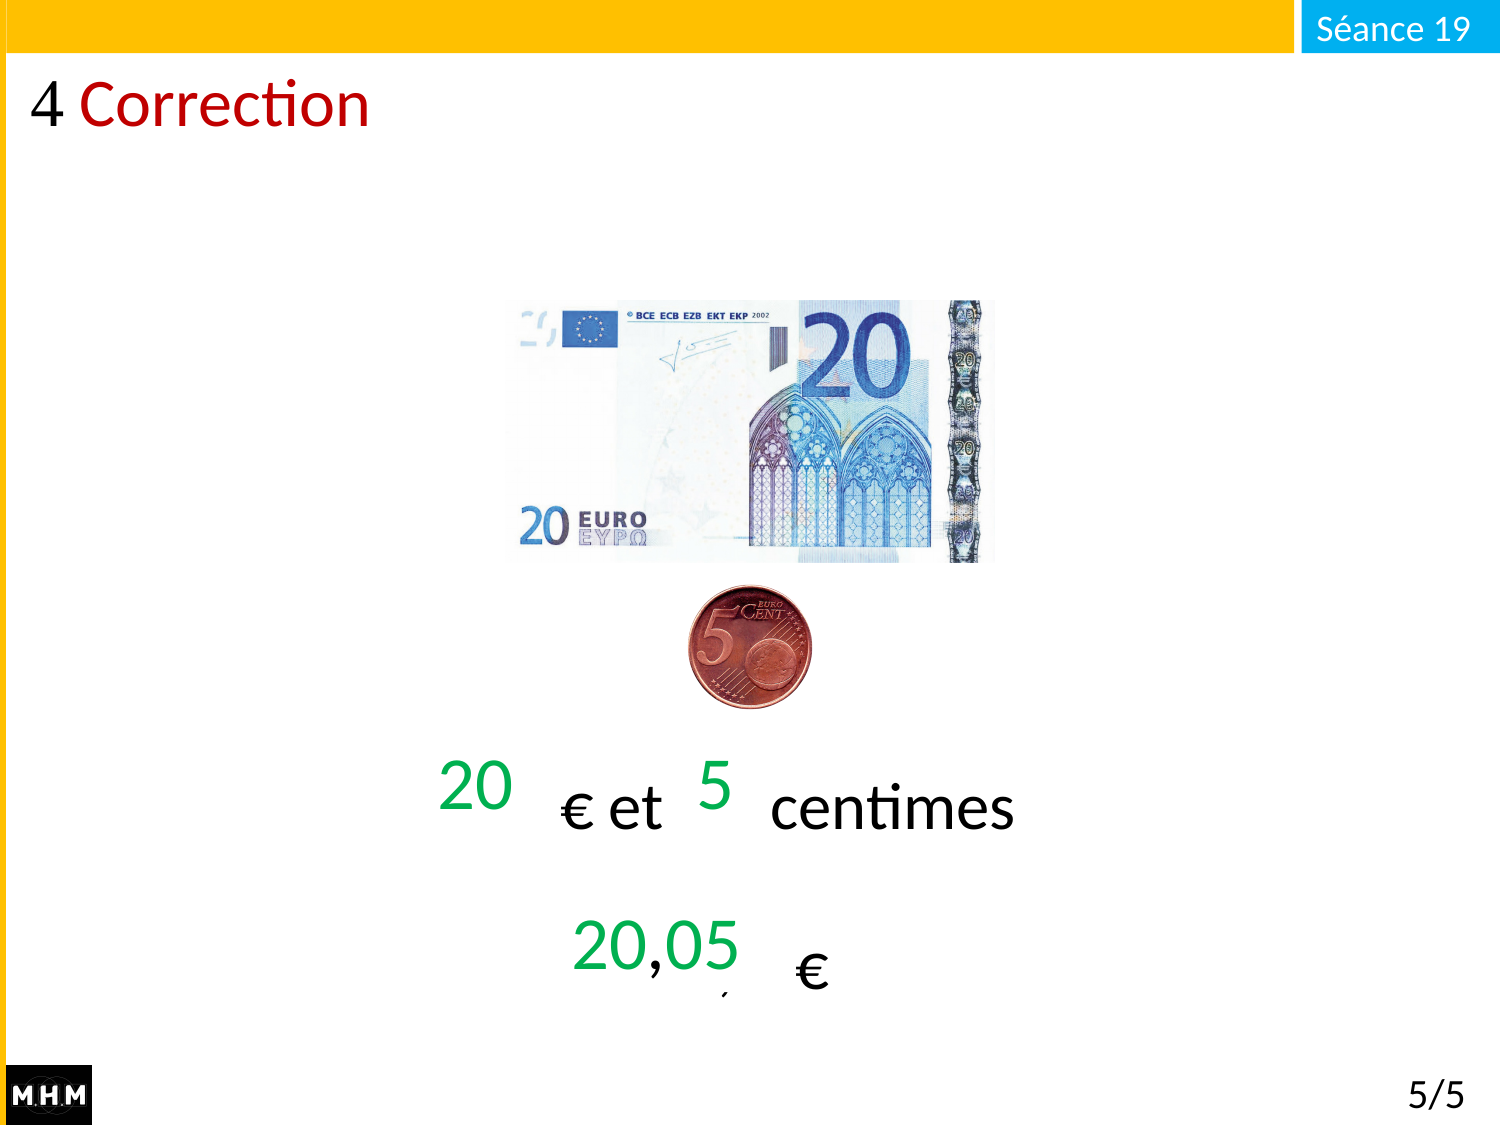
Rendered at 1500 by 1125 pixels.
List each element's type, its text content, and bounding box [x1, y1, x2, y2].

picture [687, 582, 813, 712]
text_box … € et … centimes …,… € [392, 675, 1108, 1011]
list 5/5 [1373, 1064, 1500, 1125]
picture [6, 1065, 92, 1125]
picture [505, 300, 995, 563]
title  Correction [14, 60, 1391, 150]
text_box 20 [402, 727, 550, 833]
text_box 5 [661, 727, 770, 833]
text_box 20,05 [530, 887, 783, 993]
